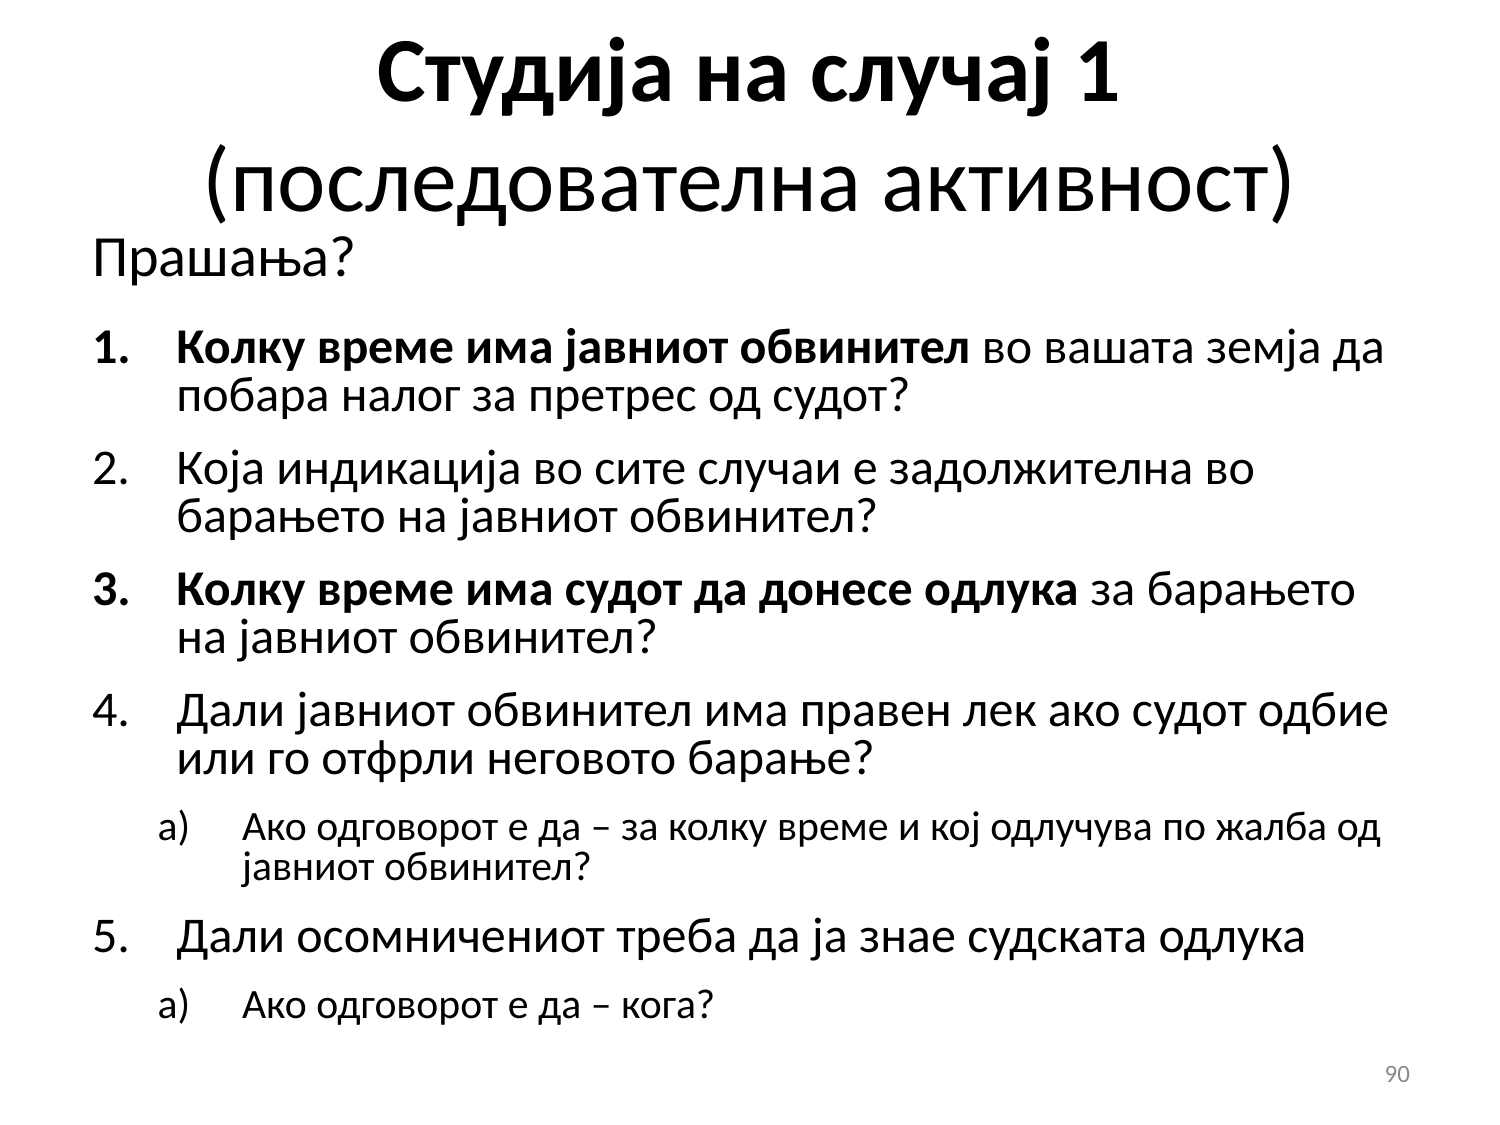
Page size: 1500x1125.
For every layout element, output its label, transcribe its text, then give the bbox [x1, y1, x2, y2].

slide_number 90 [1074, 1042, 1425, 1103]
list Прашања? Колку време има јавниот обвинител во вашата земја да побара налог за претрес од судот? Која индикација во сите случаи е задолжителна во барањето на јавниот обвинител? Колку време има судот да донесе одлука за барањето на јавниот обвинител? Дали јавниот обвинител има правен лек ако судот одбие или го отфрли неговото барање? Ако одговорот е да – за колку време и кој одлучува по жалба од јавниот обвинител? Дали осомничениот треба да ја знае судската одлука Ако одговорот е да – кога? [77, 223, 1428, 1046]
title Студија на случај 1 (последователна активност) [75, 2, 1425, 144]
